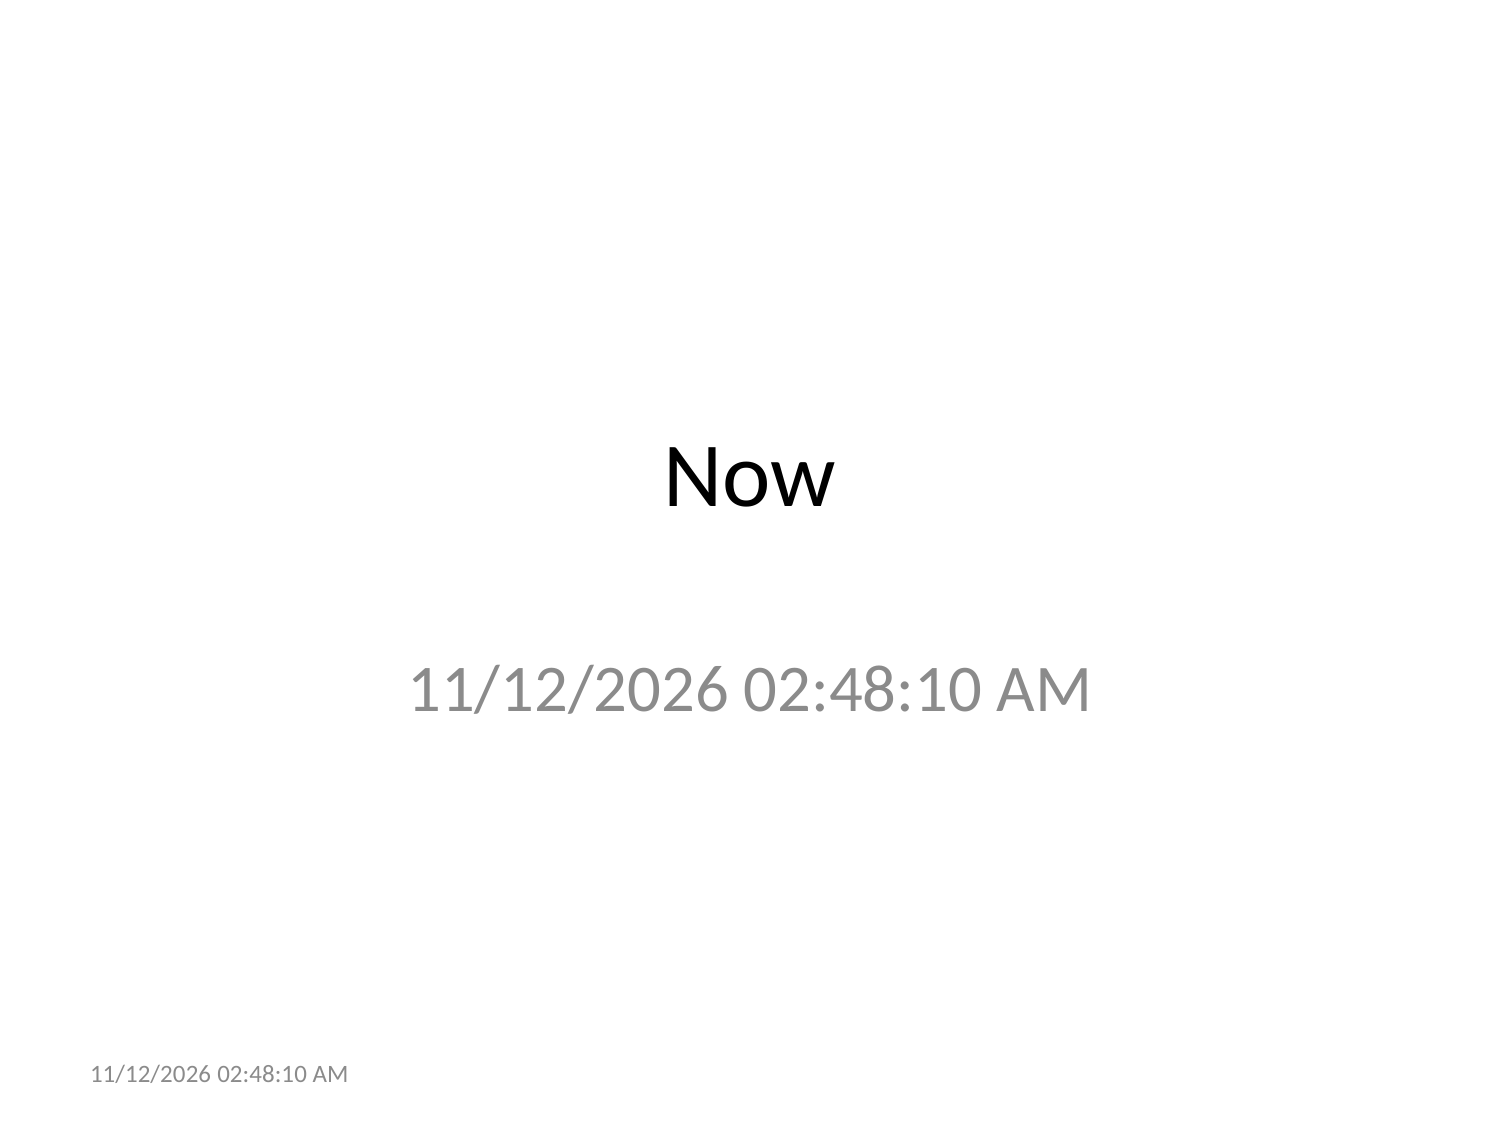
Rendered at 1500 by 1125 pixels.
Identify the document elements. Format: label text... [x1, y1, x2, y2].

subtitle 2011-12-19 10:20:04 AM [225, 637, 1275, 925]
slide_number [75, 1042, 425, 1103]
title Now [112, 349, 1388, 591]
